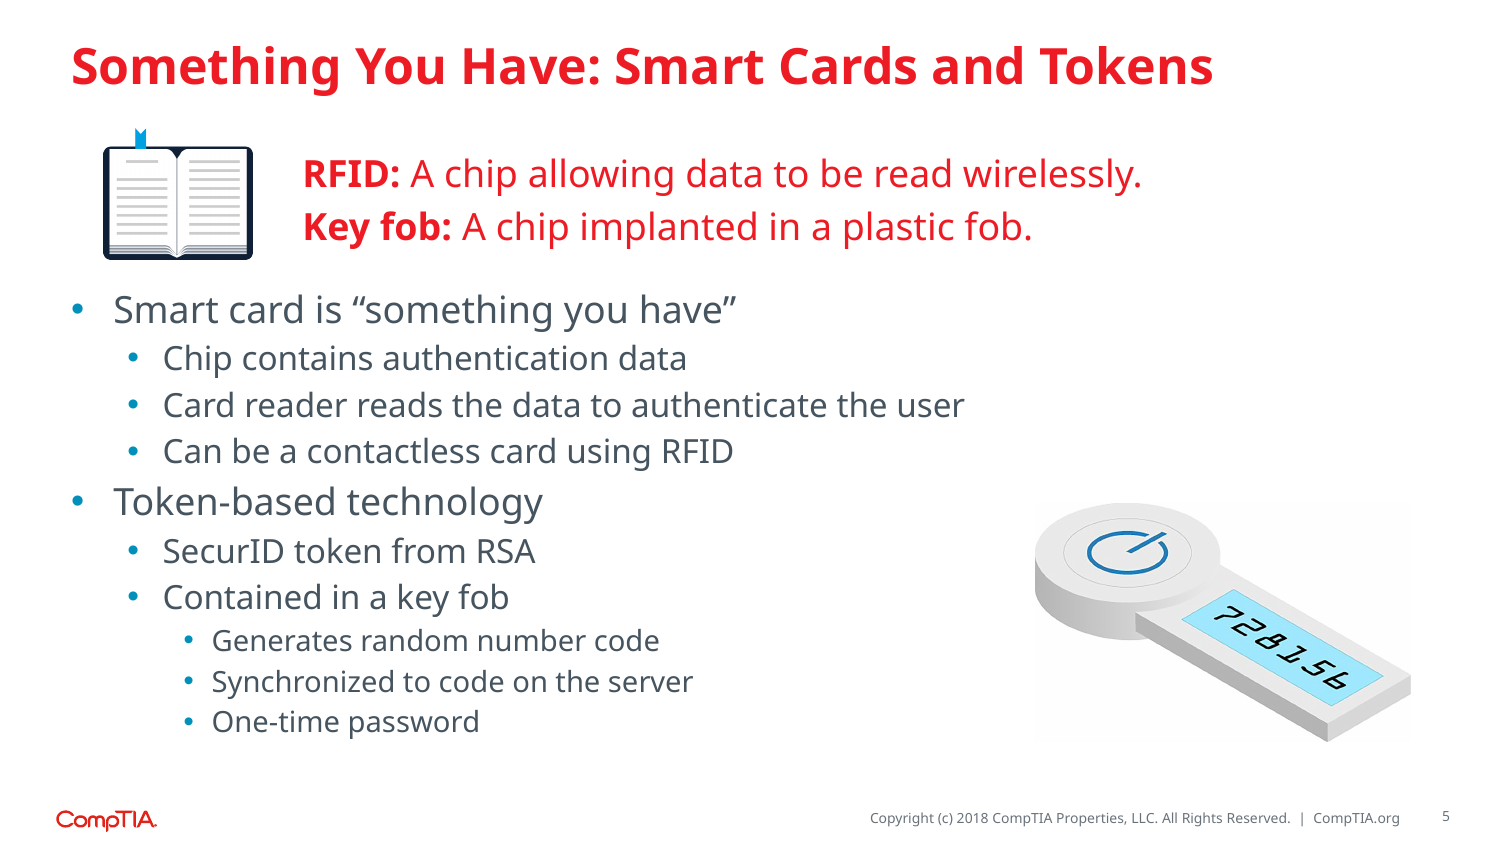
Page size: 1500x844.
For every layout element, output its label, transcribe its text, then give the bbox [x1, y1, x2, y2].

picture [1034, 503, 1411, 742]
list RFID: A chip allowing data to be read wirelessly. Key fob: A chip implanted in a plastic fob. [287, 142, 1445, 237]
picture [103, 128, 253, 260]
slide_number 5 [1407, 800, 1450, 835]
list Smart card is “something you have” Chip contains authentication data Card reader reads the data to authenticate the user Can be a contactless card using RFID Token-based technology SecurID token from RSA Contained in a key fob Generates random number code Synchronized to code on the server One-time password [56, 278, 1444, 764]
title Something You Have: Smart Cards and Tokens [56, 12, 1444, 117]
